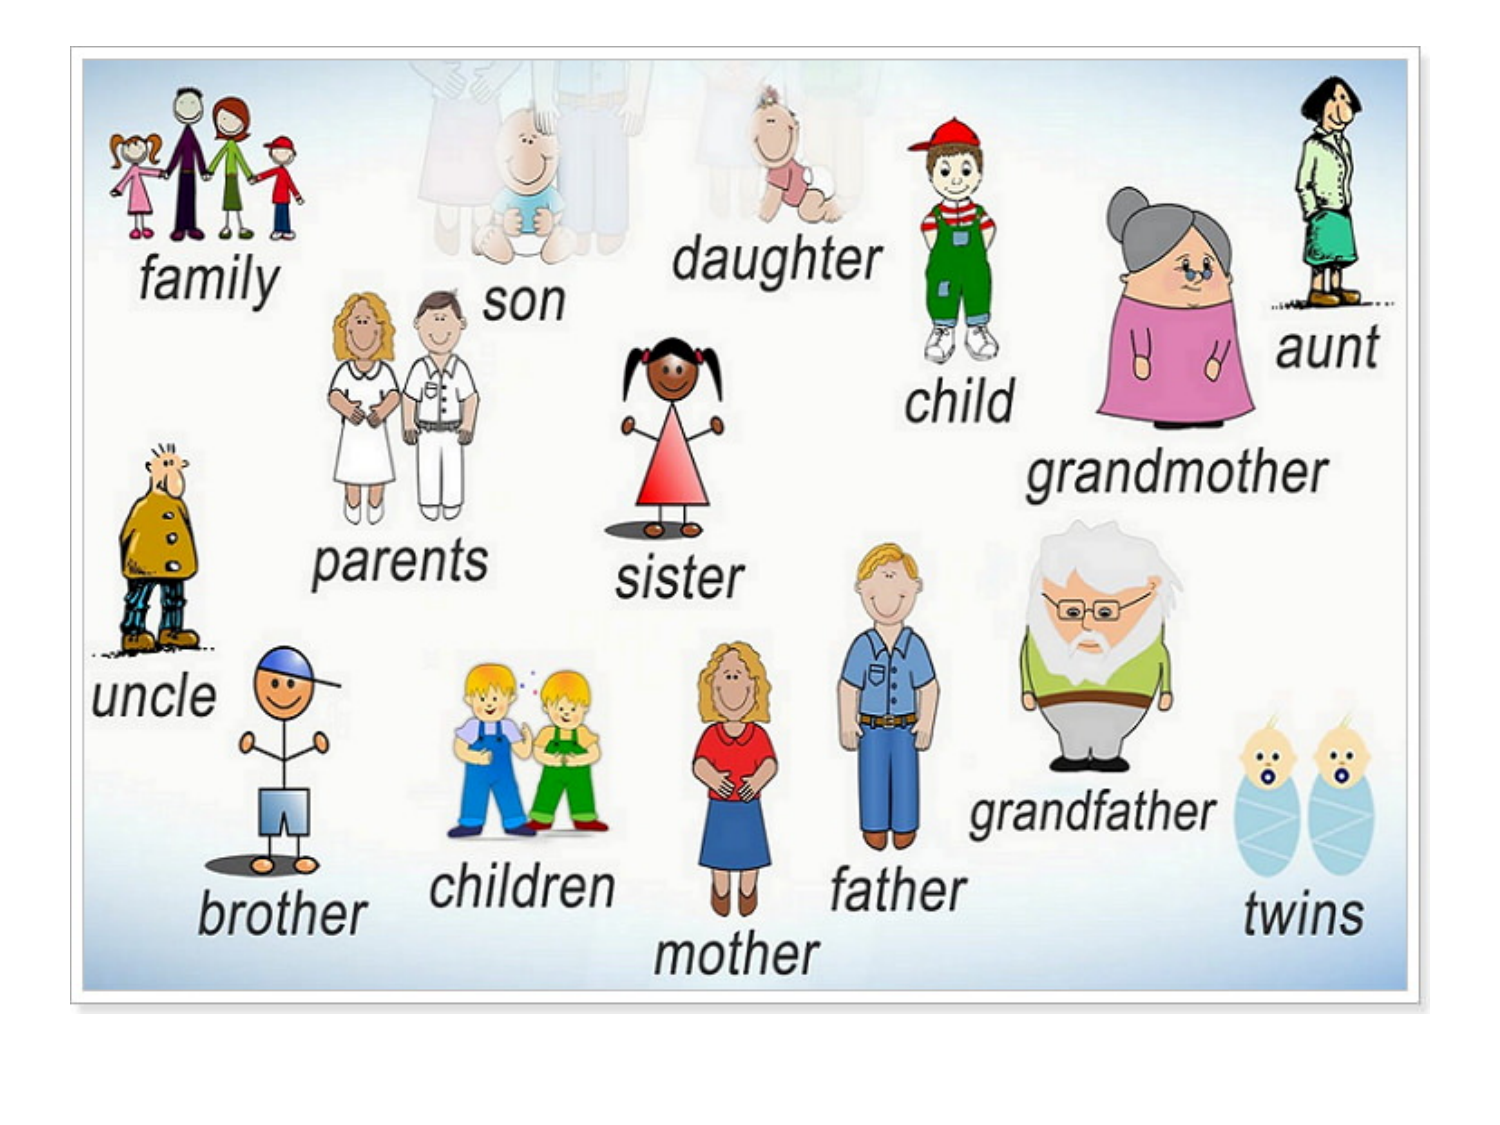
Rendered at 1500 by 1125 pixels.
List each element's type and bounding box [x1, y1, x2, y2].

picture [70, 46, 1430, 1014]
